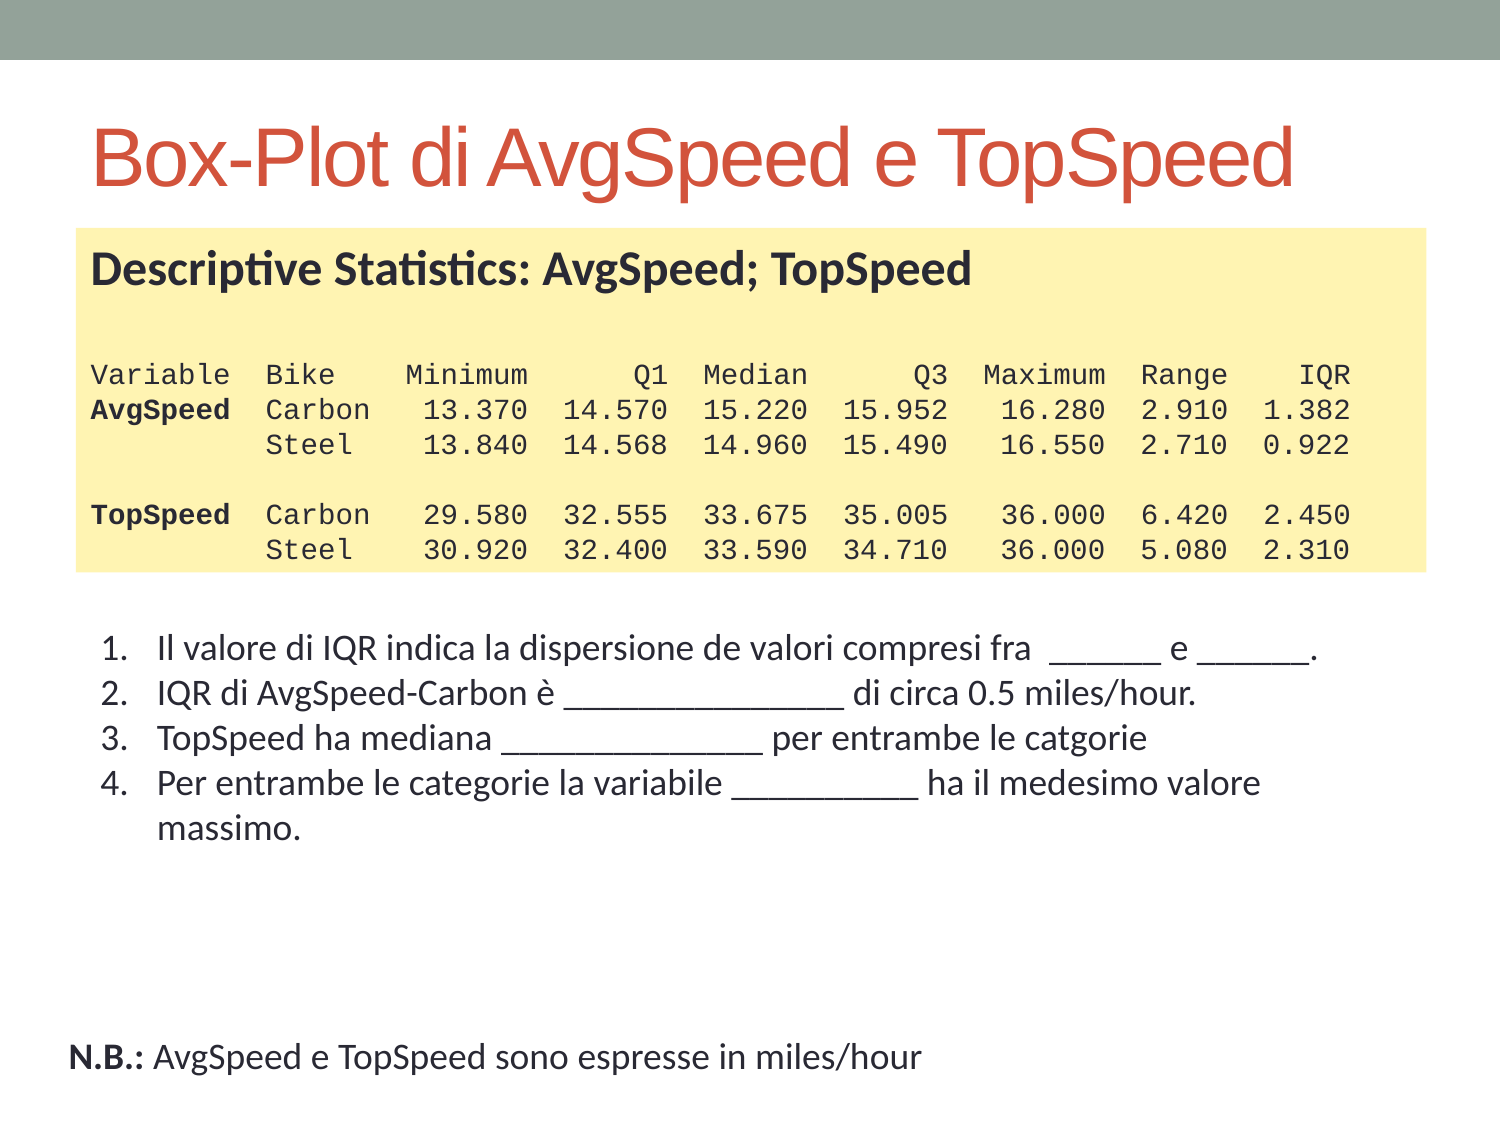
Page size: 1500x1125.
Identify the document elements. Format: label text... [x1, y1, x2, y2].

title Box-Plot di AvgSpeed e TopSpeed [75, 87, 1425, 219]
text_box Il valore di IQR indica la dispersione de valori compresi fra ______ e ______. IQR di AvgSpeed-Carbon è _______________ di circa 0.5 miles/hour. TopSpeed ha mediana ______________ per entrambe le catgorie Per entrambe le categorie la variabile __________ ha il medesimo valore massimo. [85, 615, 1407, 855]
text_box Descriptive Statistics: AvgSpeed; TopSpeed Variable Bike Minimum Q1 Median Q3 Maximum Range IQR AvgSpeed Carbon 13.370 14.570 15.220 15.952 16.280 2.910 1.382 Steel 13.840 14.568 14.960 15.490 16.550 2.710 0.922 TopSpeed Carbon 29.580 32.555 33.675 35.005 36.000 6.420 2.450 Steel 30.920 32.400 33.590 34.710 36.000 5.080 2.310 [75, 227, 1427, 573]
text_box N.B.: AvgSpeed e TopSpeed sono espresse in miles/hour [53, 1024, 993, 1085]
